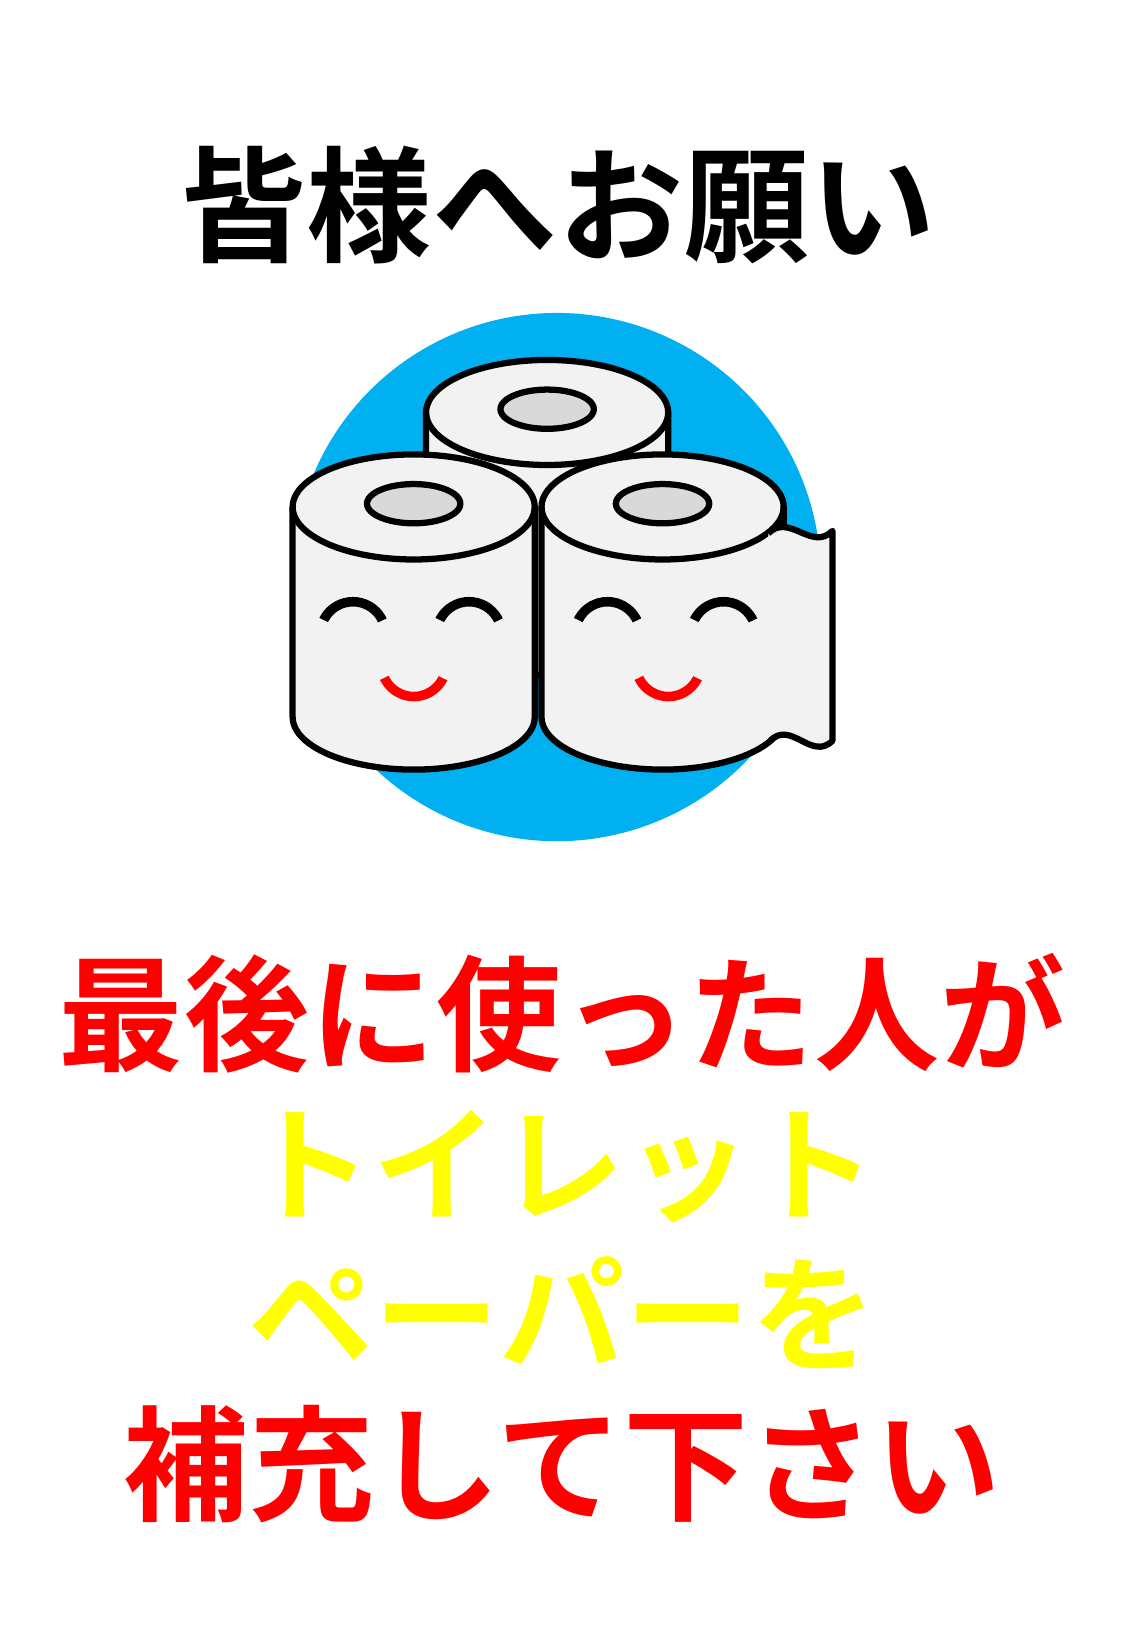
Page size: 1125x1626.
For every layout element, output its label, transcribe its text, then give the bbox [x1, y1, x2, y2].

text_box 最後に使った人が トイレット ペーパーを 補充して下さい [0, 929, 1125, 1545]
text_box 皆様へお願い [0, 120, 1125, 286]
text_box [292, 312, 833, 842]
